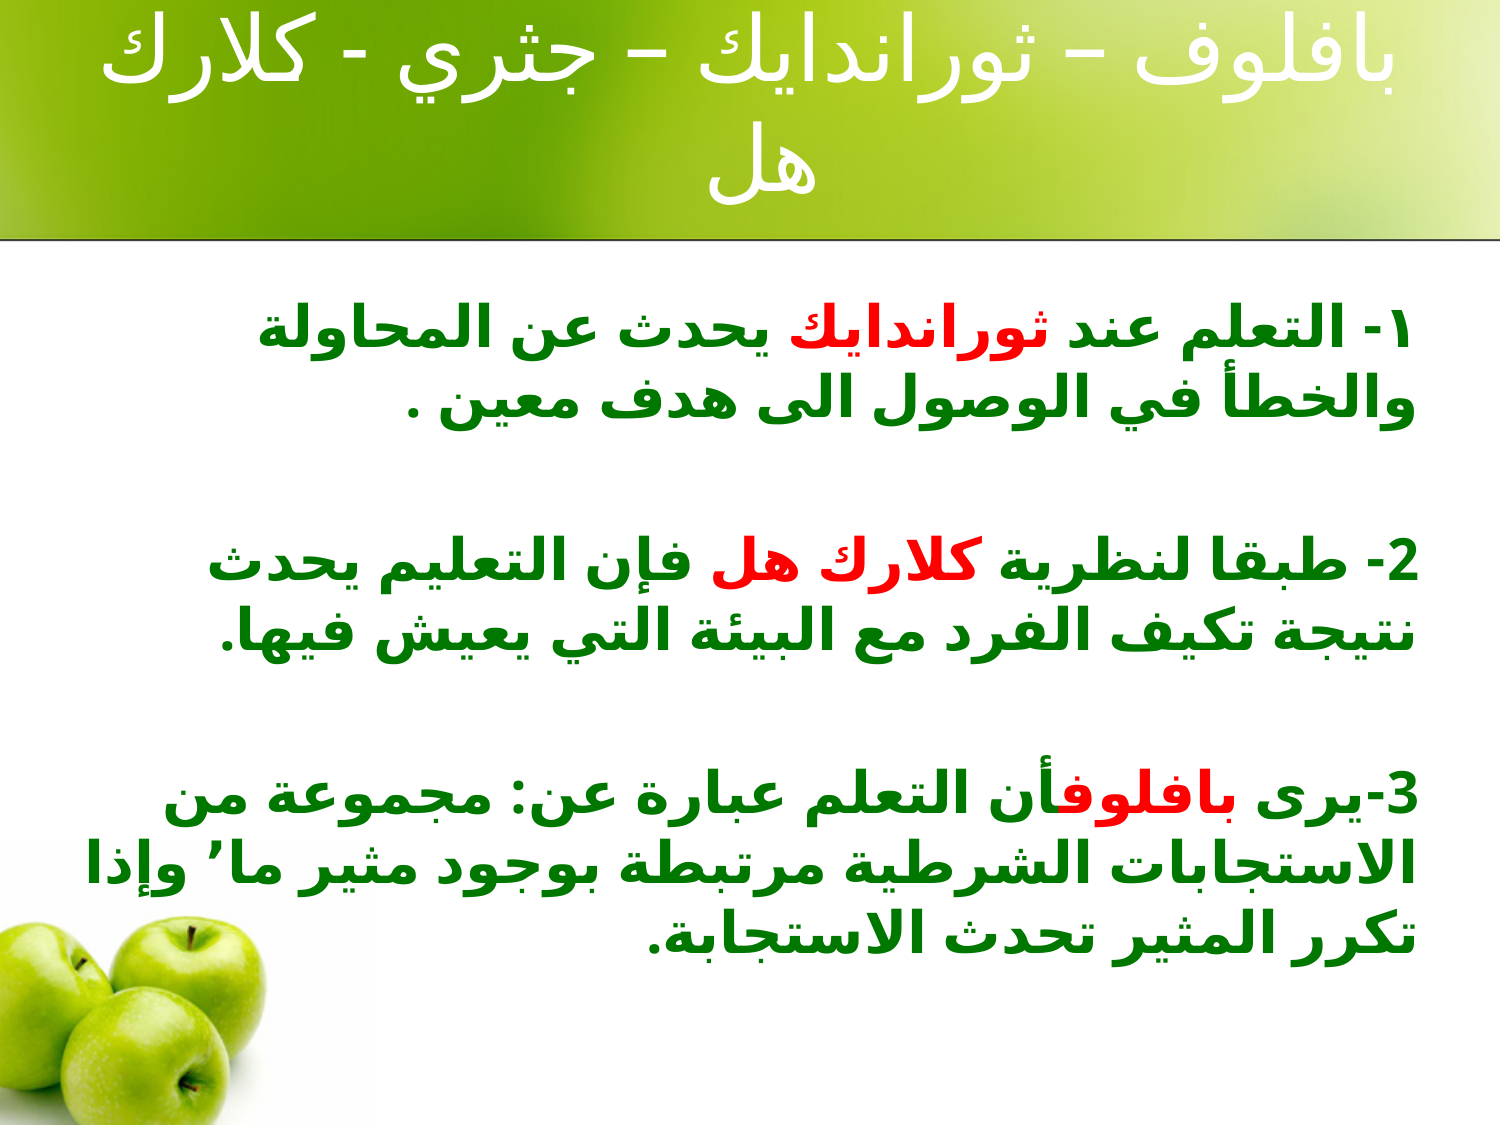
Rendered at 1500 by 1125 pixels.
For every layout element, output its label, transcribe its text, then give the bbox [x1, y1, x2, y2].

picture [0, 0, 1500, 1125]
title بافلوف – ثوراندايك – جثري - كلارك هل [62, 24, 1438, 176]
list ١- التعلم عند ثوراندايك يحدث عن المحاولة والخطأ في الوصول الى هدف معين . 2- طبقا لنظرية كلارك هل فإن التعليم يحدث نتيجة تكيف الفرد مع البيئة التي يعيش فيها. 3-يرى بافلوفأن التعلم عبارة عن: مجموعة من الاستجابات الشرطية مرتبطة بوجود مثير ما٬ وإذا تكرر المثير تحدث الاستجابة. [62, 281, 1442, 1071]
